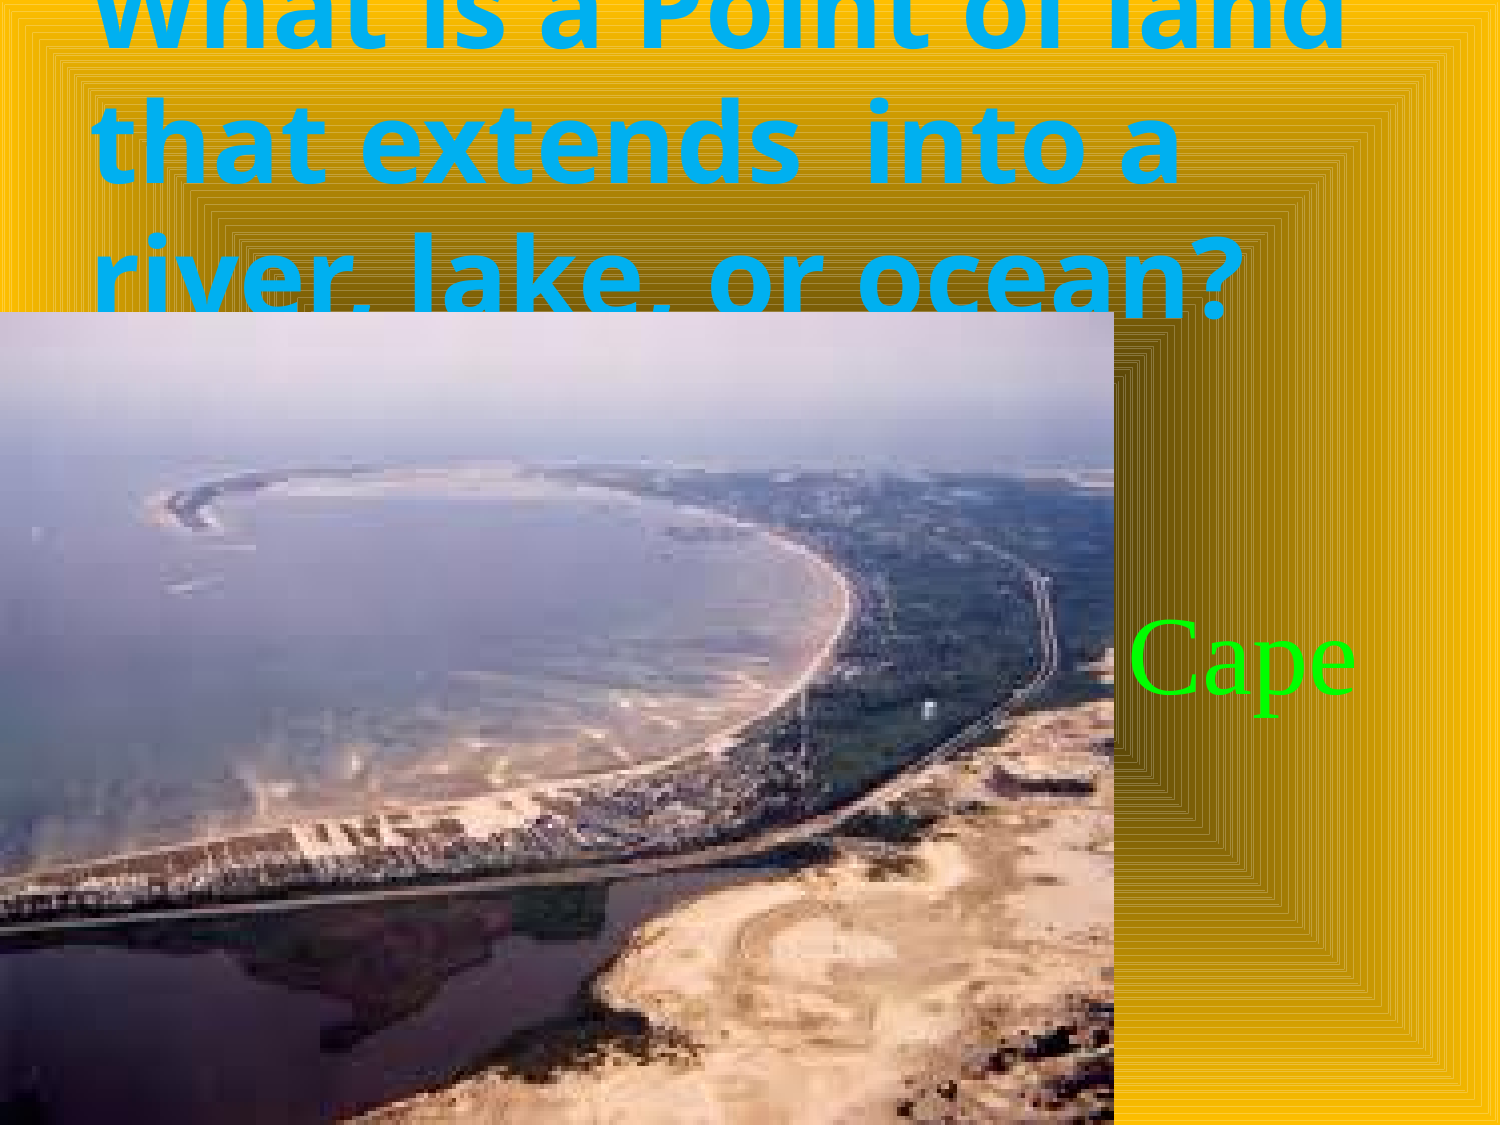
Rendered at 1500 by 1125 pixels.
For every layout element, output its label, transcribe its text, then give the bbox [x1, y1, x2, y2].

title What is a Point of land that extends into a river, lake, or ocean? [75, 112, 1425, 300]
picture [0, 312, 1114, 1125]
text_box Cape [1120, 574, 1463, 725]
